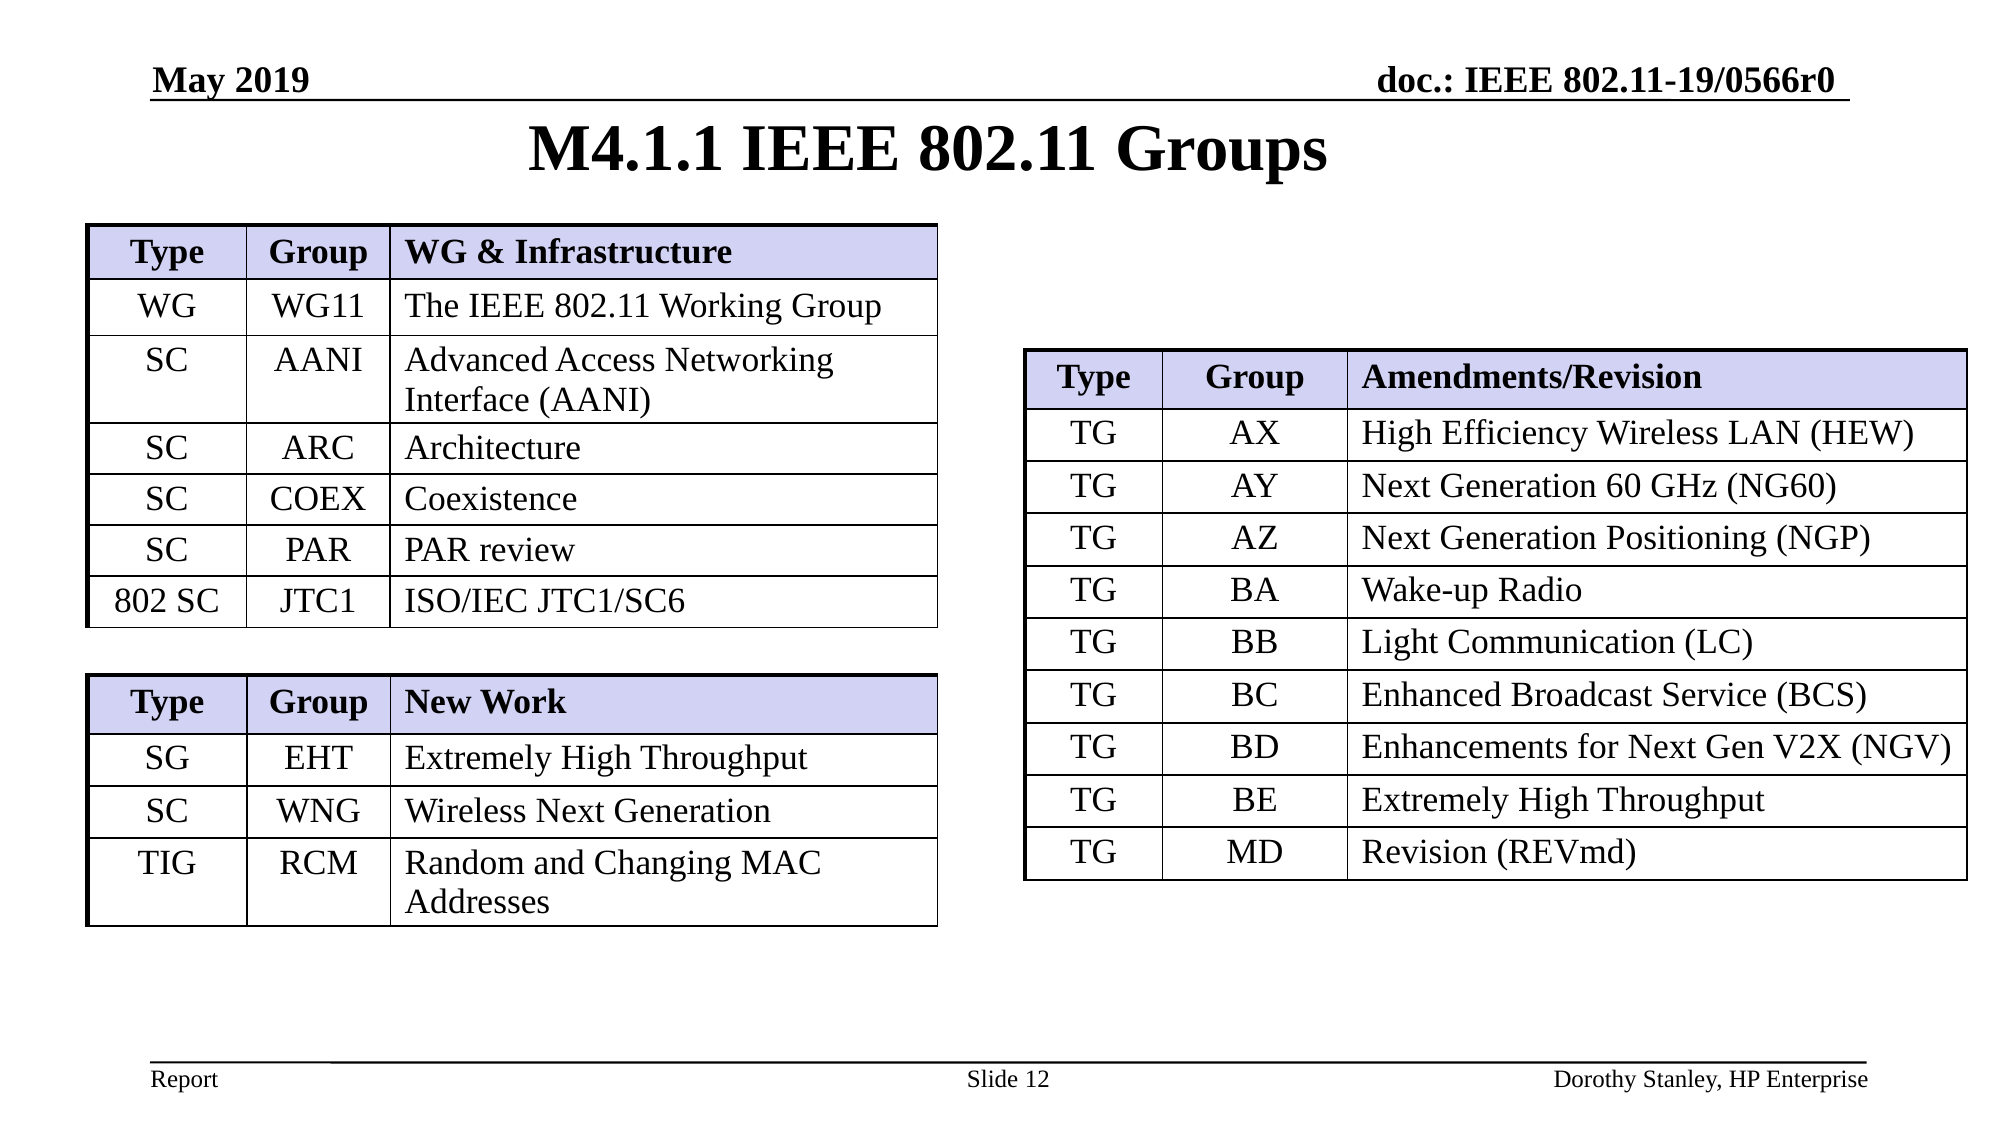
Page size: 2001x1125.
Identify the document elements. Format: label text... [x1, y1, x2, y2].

table_cell AANI [247, 336, 389, 422]
table_cell WG11 [247, 280, 389, 335]
footer Dorothy Stanley, HP Enterprise [1512, 1061, 1869, 1093]
table_cell AX [1163, 410, 1347, 460]
table_cell AZ [1163, 514, 1347, 565]
table_cell SC [90, 475, 246, 524]
table_cell JTC1 [247, 577, 389, 627]
table_cell SG [90, 735, 246, 785]
table_cell Extremely High Throughput [391, 735, 937, 785]
table_cell Random and Changing MAC Addresses [391, 839, 937, 925]
table_cell Advanced Access Networking Interface (AANI) [391, 336, 937, 422]
table_cell High Efficiency Wireless LAN (HEW) [1348, 410, 1966, 460]
table_cell Wake-up Radio [1348, 567, 1966, 617]
table_cell ISO/IEC JTC1/SC6 [391, 577, 937, 627]
table_cell PAR [247, 526, 389, 575]
title M4.1.1 IEEE 802.11 Groups [356, 105, 1519, 181]
table_cell Architecture [391, 424, 937, 473]
slide_number Slide 12 [964, 1061, 1053, 1093]
table_cell TG [1027, 462, 1162, 512]
table_cell MD [1163, 828, 1347, 879]
table_header Type [90, 677, 246, 733]
table_cell Extremely High Throughput [1348, 776, 1966, 826]
table_cell EHT [248, 735, 390, 785]
table_cell TG [1027, 671, 1162, 722]
table_cell Next Generation 60 GHz (NG60) [1348, 462, 1966, 512]
table_cell Enhanced Broadcast Service (BCS) [1348, 671, 1966, 722]
table_cell PAR review [391, 526, 937, 575]
table_cell TG [1027, 410, 1162, 460]
table_cell Enhancements for Next Gen V2X (NGV) [1348, 724, 1966, 774]
table_cell TIG [90, 839, 246, 925]
table_header Amendments/Revision [1348, 352, 1966, 408]
table_header WG & Infrastructure [391, 227, 937, 278]
table_header New Work [391, 677, 937, 733]
table_cell BD [1163, 724, 1347, 774]
table_cell WG [90, 280, 246, 335]
table_cell RCM [248, 839, 390, 925]
table_header Type [90, 227, 246, 278]
table_cell Revision (REVmd) [1348, 828, 1966, 879]
table_cell TG [1027, 724, 1162, 774]
table_header Group [247, 227, 389, 278]
table_cell TG [1027, 567, 1162, 617]
table_cell SC [90, 787, 246, 837]
table_cell 802 SC [90, 577, 246, 627]
table_cell TG [1027, 514, 1162, 565]
table_cell WNG [248, 787, 390, 837]
table_cell BA [1163, 567, 1347, 617]
table_cell Wireless Next Generation [391, 787, 937, 837]
table_cell TG [1027, 619, 1162, 669]
table_cell Light Communication (LC) [1348, 619, 1966, 669]
table_cell COEX [247, 475, 389, 524]
table_header Group [1163, 352, 1347, 408]
table_cell BC [1163, 671, 1347, 722]
table_cell TG [1027, 828, 1162, 879]
table_cell BE [1163, 776, 1347, 826]
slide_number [152, 54, 406, 101]
table_cell TG [1027, 776, 1162, 826]
table_cell BB [1163, 619, 1347, 669]
table_cell Coexistence [391, 475, 937, 524]
table_cell AY [1163, 462, 1347, 512]
table_header Group [248, 677, 390, 733]
table_header Type [1027, 352, 1162, 408]
table_cell SC [90, 336, 246, 422]
table_cell SC [90, 526, 246, 575]
table_cell The IEEE 802.11 Working Group [391, 280, 937, 335]
table_cell SC [90, 424, 246, 473]
table_cell Next Generation Positioning (NGP) [1348, 514, 1966, 565]
table_cell ARC [247, 424, 389, 473]
